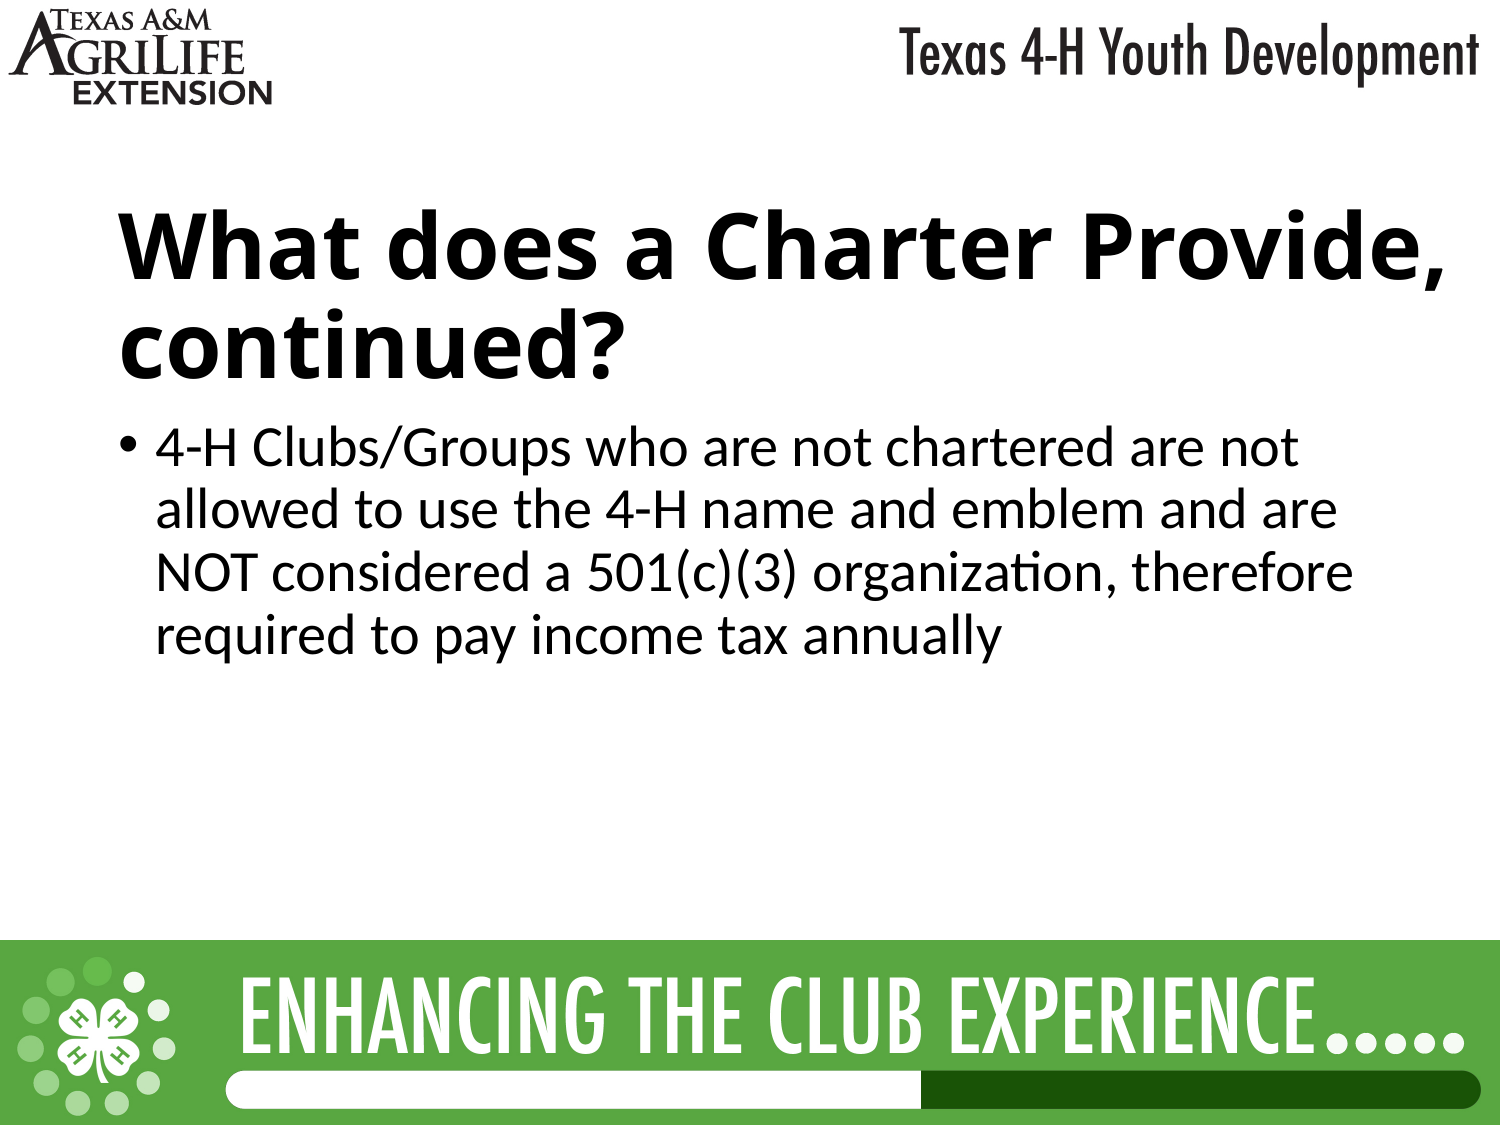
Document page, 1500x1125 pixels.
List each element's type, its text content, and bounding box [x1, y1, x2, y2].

picture [0, 0, 1500, 1125]
list 4-H Clubs/Groups who are not chartered are not allowed to use the 4-H name and emblem and are NOT considered a 501(c)(3) organization, therefore required to pay income tax annually [103, 408, 1397, 1014]
title What does a Charter Provide, continued? [103, 190, 1472, 409]
